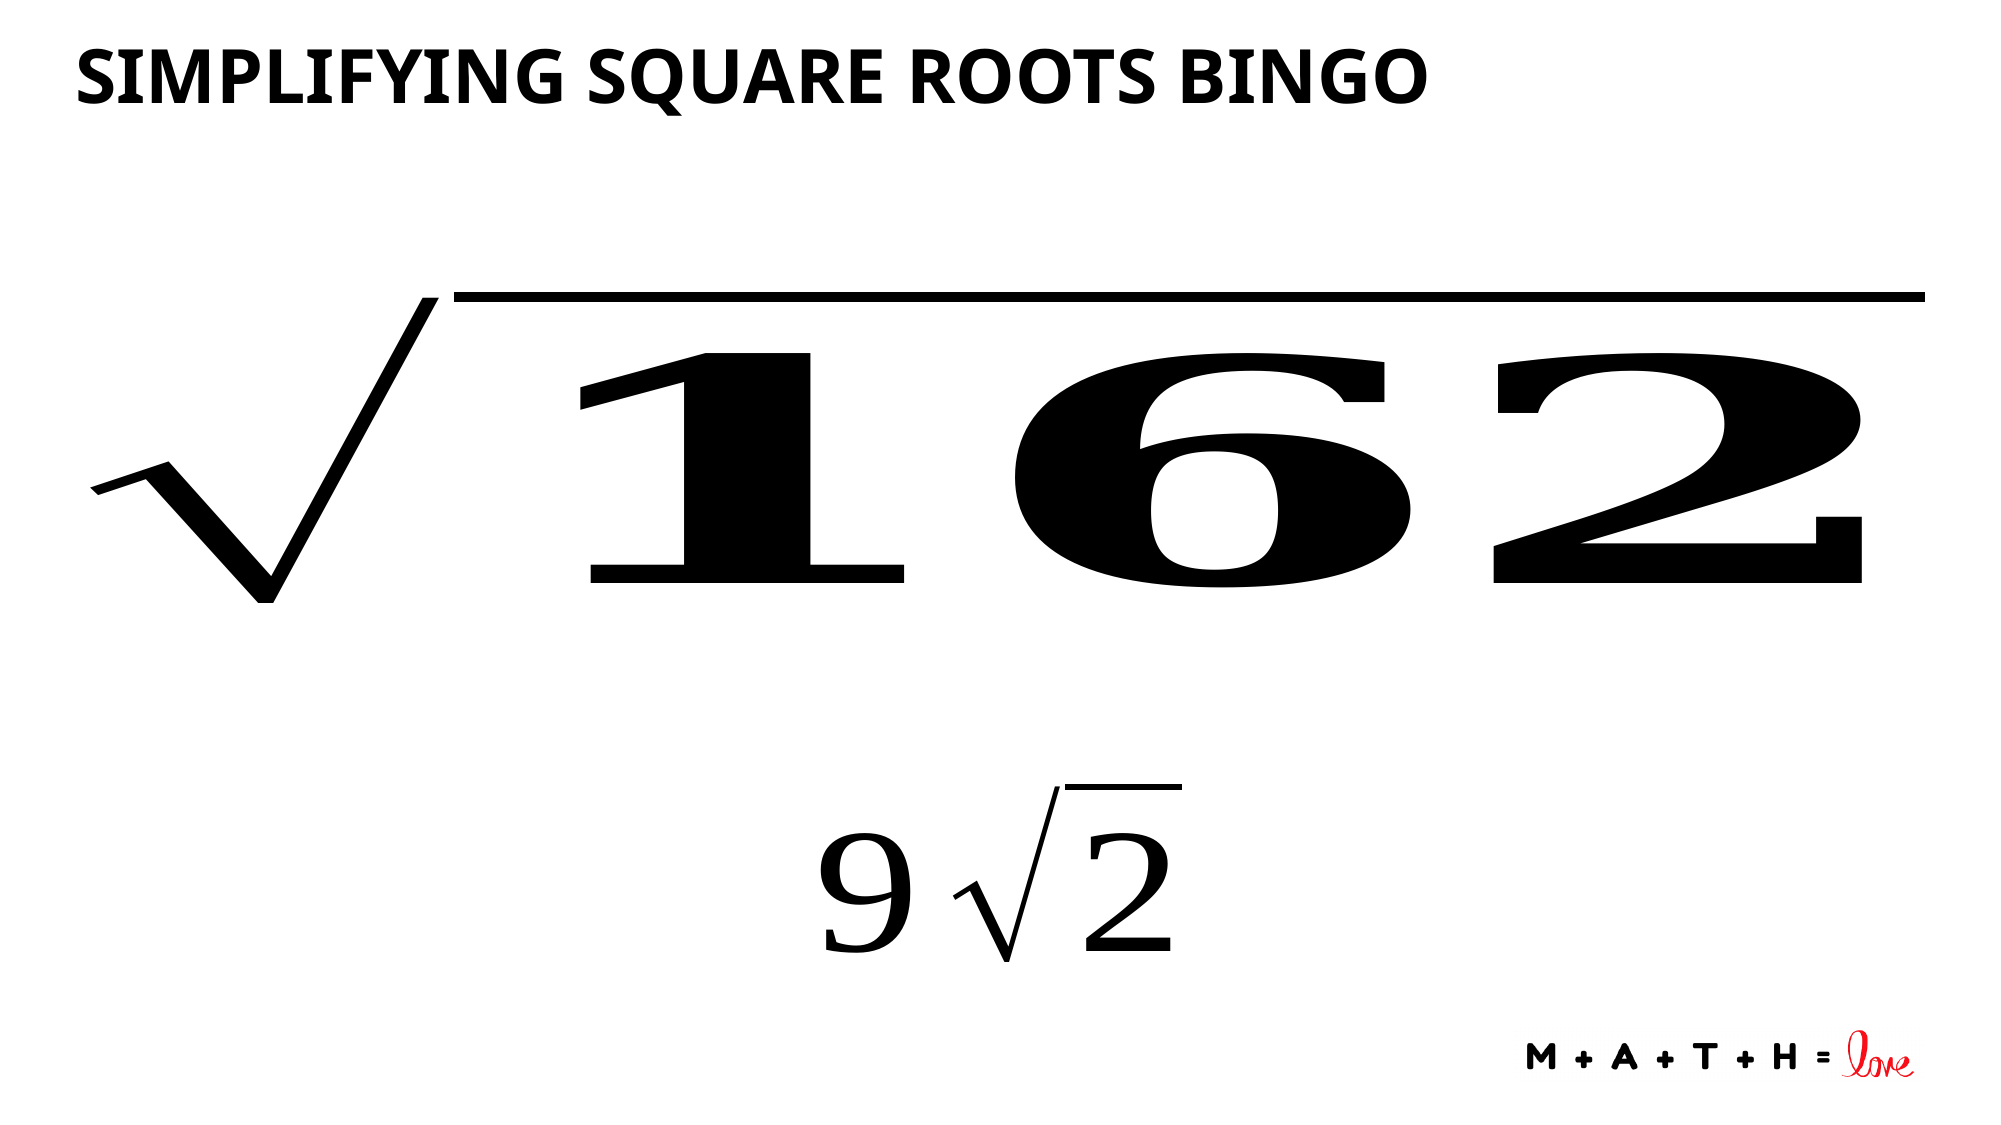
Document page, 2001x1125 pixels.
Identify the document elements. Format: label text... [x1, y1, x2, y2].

picture [1511, 1026, 1925, 1082]
text_box SIMPLIFYING SQUARE ROOTS BINGO [60, 20, 1448, 126]
